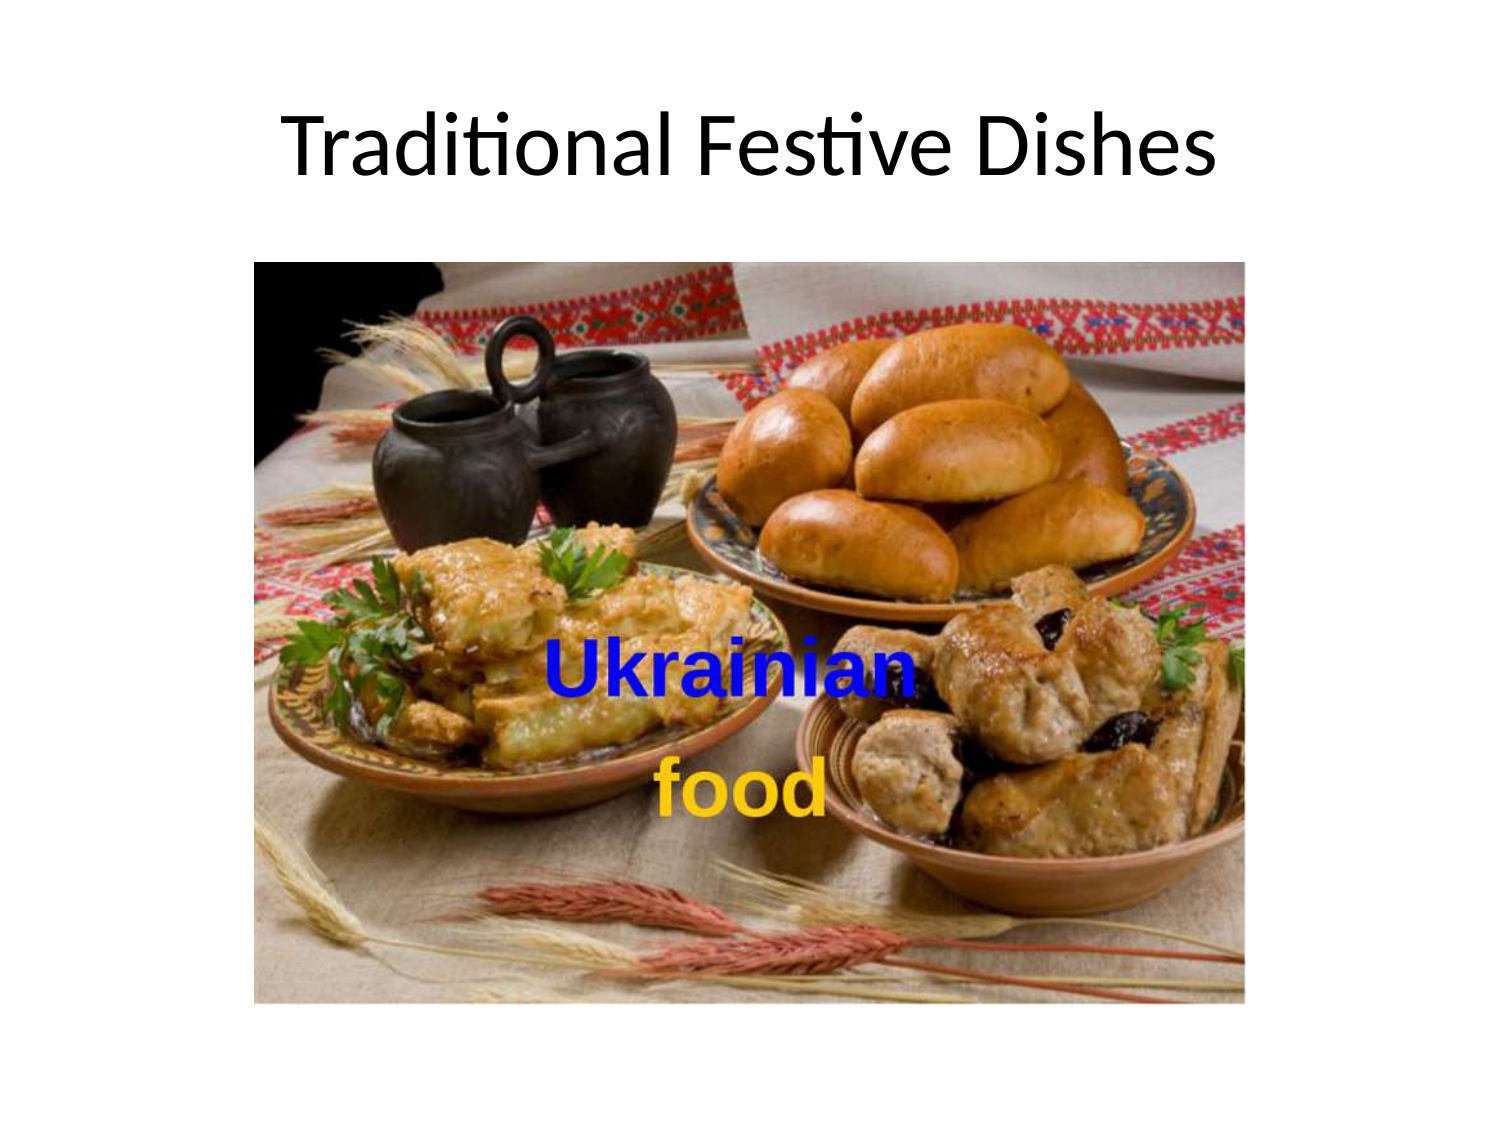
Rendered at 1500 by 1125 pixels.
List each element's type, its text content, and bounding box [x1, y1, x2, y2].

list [254, 262, 1246, 1006]
title Traditional Festive Dishes [75, 45, 1425, 233]
